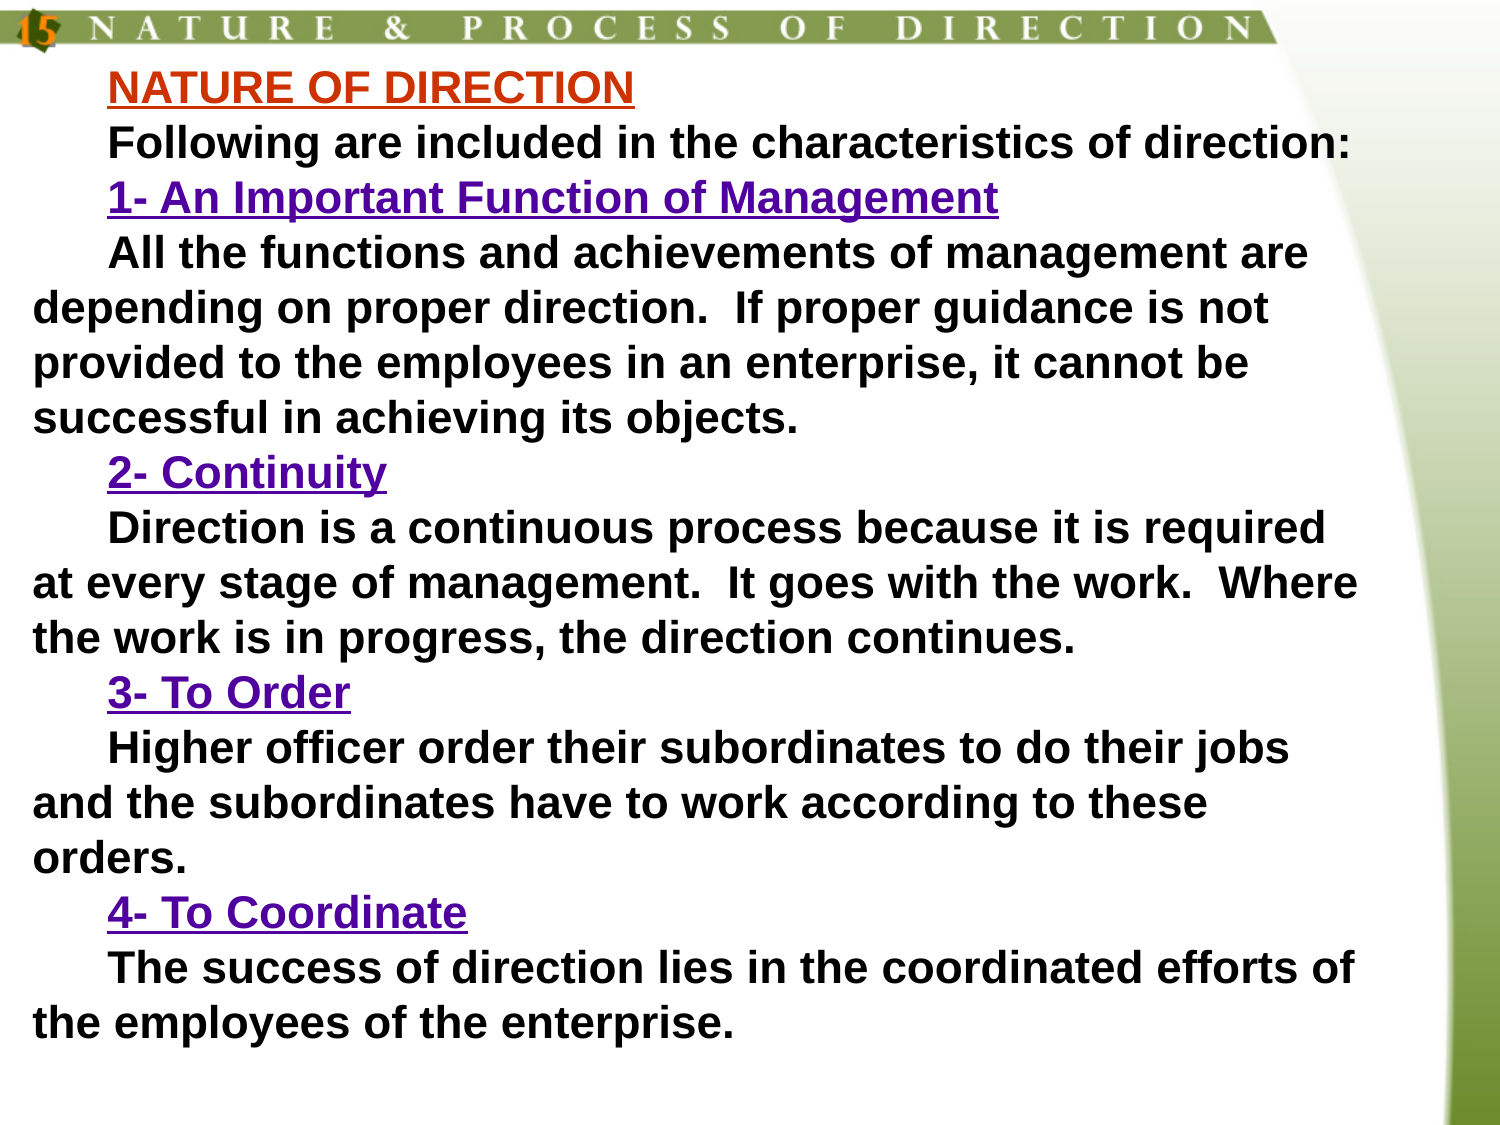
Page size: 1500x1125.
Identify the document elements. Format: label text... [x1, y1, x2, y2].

text_box NATURE OF DIRECTION Following are included in the characteristics of direction: 1- An Important Function of Management All the functions and achievements of management are depending on proper direction. If proper guidance is not provided to the employees in an enterprise, it cannot be successful in achieving its objects. 2- Continuity Direction is a continuous process because it is required at every stage of management. It goes with the work. Where the work is in progress, the direction continues. 3- To Order Higher officer order their subordinates to do their jobs and the subordinates have to work according to these orders. 4- To Coordinate The success of direction lies in the coordinated efforts of the employees of the enterprise. [17, 50, 1388, 1055]
picture [0, 0, 1500, 1125]
